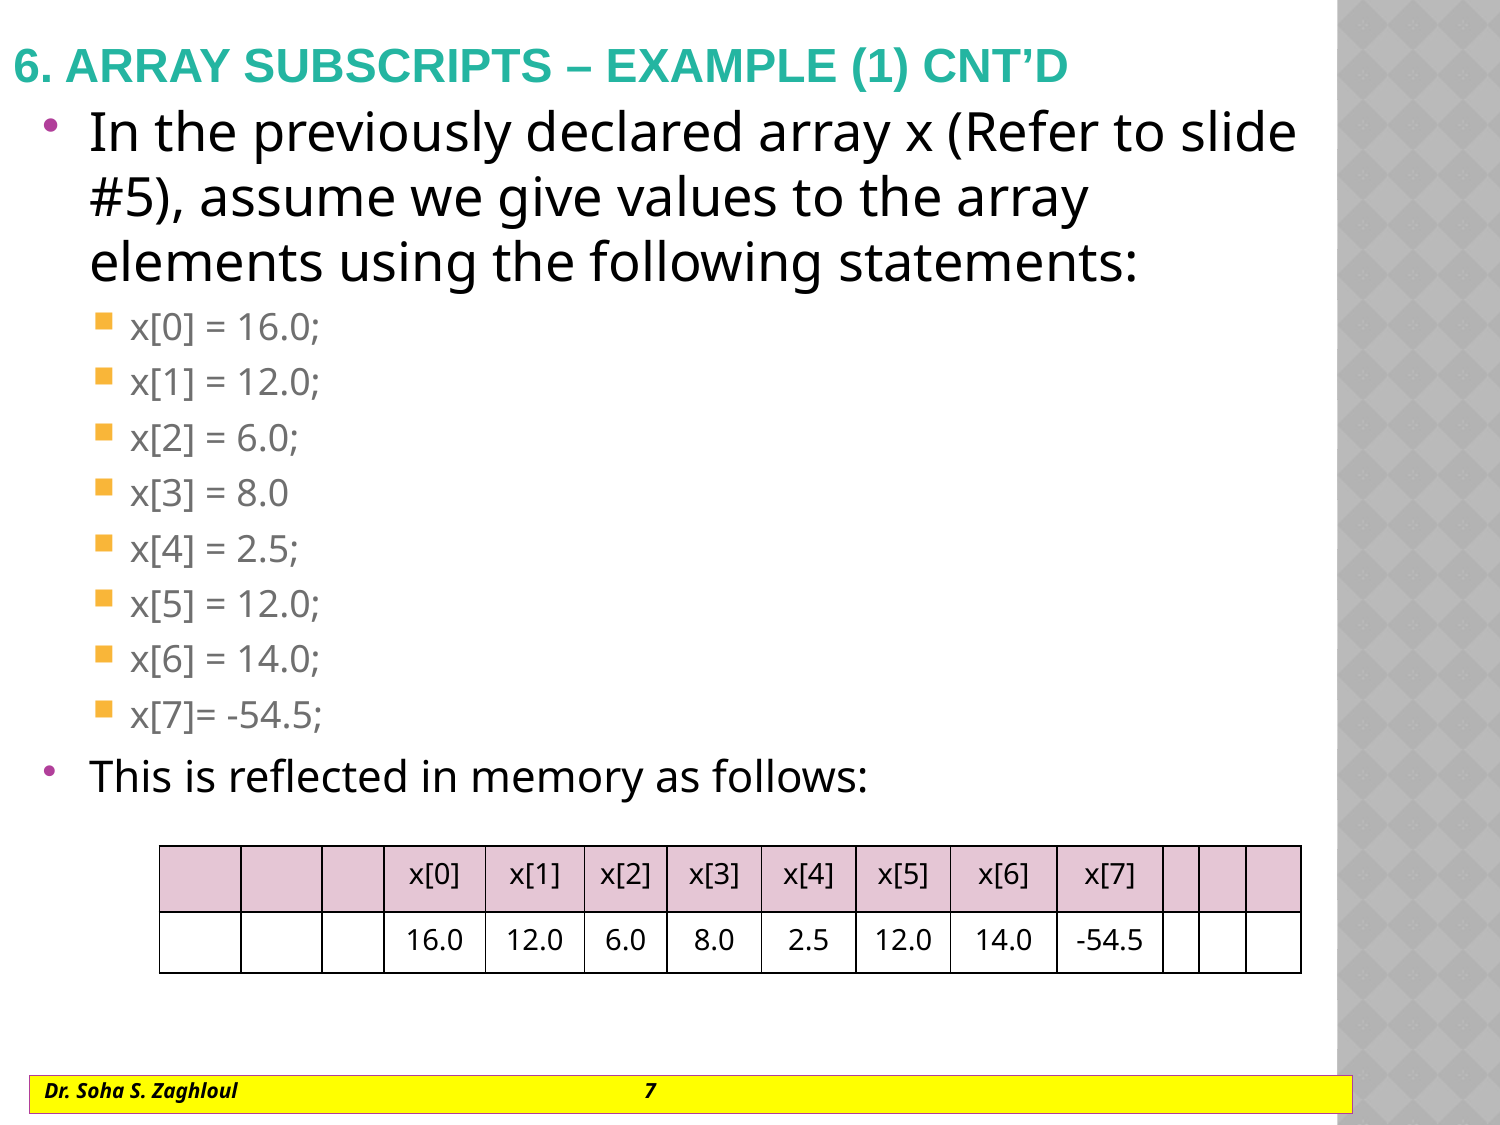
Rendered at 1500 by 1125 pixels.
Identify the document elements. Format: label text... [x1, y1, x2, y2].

table_cell 12.0 [857, 913, 950, 972]
table_header x[3] [668, 847, 761, 911]
table_header x[0] [385, 847, 485, 911]
table_cell [1200, 913, 1245, 972]
table_cell [1247, 913, 1300, 972]
table_header x[6] [951, 847, 1056, 911]
table_cell 16.0 [385, 913, 485, 972]
table_cell 14.0 [951, 913, 1056, 972]
table_cell [1164, 913, 1198, 972]
table_cell [323, 913, 383, 972]
table_cell 6.0 [585, 913, 666, 972]
table_header [323, 847, 383, 911]
title 6. Array subscripts – example (1) cnt’d [5, 19, 1341, 93]
table_cell [242, 913, 321, 972]
table_cell 12.0 [486, 913, 584, 972]
table_header x[4] [762, 847, 855, 911]
list In the previously declared array x (Refer to slide #5), assume we give values to the array elements using the following statements: x[0] = 16.0; x[1] = 12.0; x[2] = 6.0; x[3] = 8.0 x[4] = 2.5; x[5] = 12.0; x[6] = 14.0; x[7]= -54.5; This is reflected in memory as follows: [29, 93, 1341, 1059]
table_header [160, 847, 240, 911]
table_header [1200, 847, 1245, 911]
text_box Dr. Soha S. Zaghloul 7 [29, 1075, 1353, 1114]
table_cell 2.5 [762, 913, 855, 972]
table_header x[5] [857, 847, 950, 911]
table_cell [160, 913, 240, 972]
table_header [1247, 847, 1300, 911]
table_header [1164, 847, 1198, 911]
table_header x[7] [1058, 847, 1162, 911]
table_header [242, 847, 321, 911]
table_cell 8.0 [668, 913, 761, 972]
table_header x[2] [585, 847, 666, 911]
table_cell -54.5 [1058, 913, 1162, 972]
table_header x[1] [486, 847, 584, 911]
